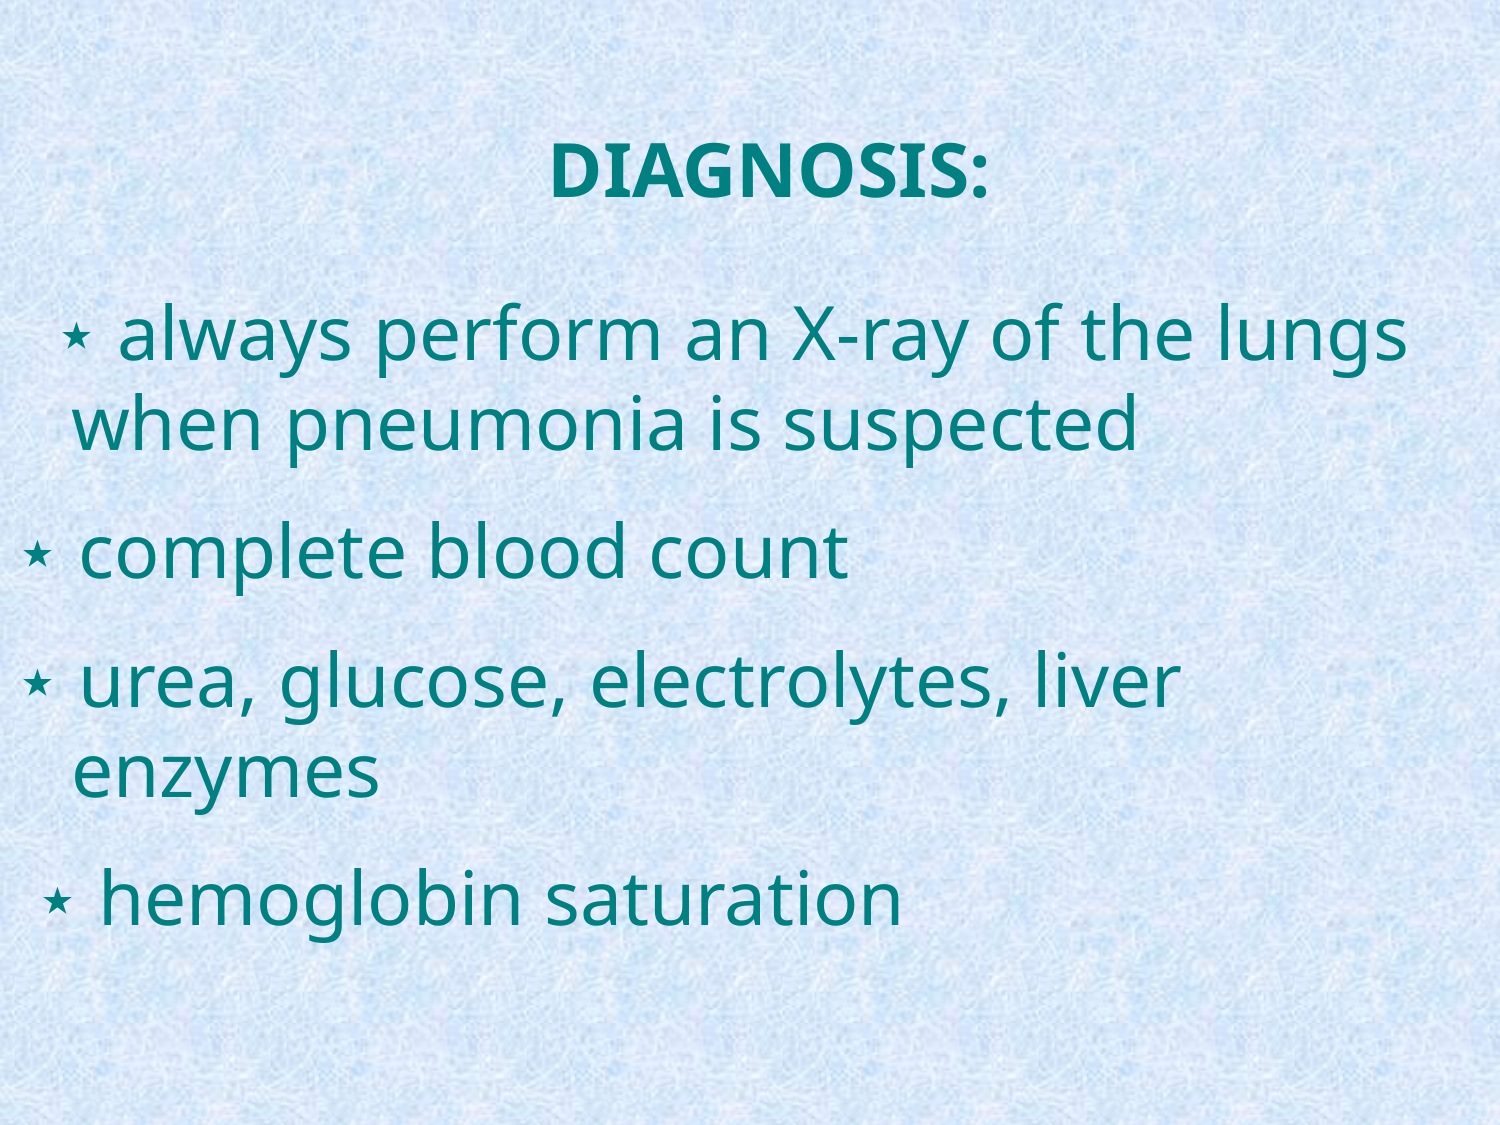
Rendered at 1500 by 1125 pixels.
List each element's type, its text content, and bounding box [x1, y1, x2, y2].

text_box DIAGNOSIS: ⋆ always perform an X-ray of the lungs when pneumonia is suspected ⋆ complete blood count ⋆ urea, glucose, electrolytes, liver enzymes ⋆ hemoglobin saturation [0, 0, 1500, 1125]
